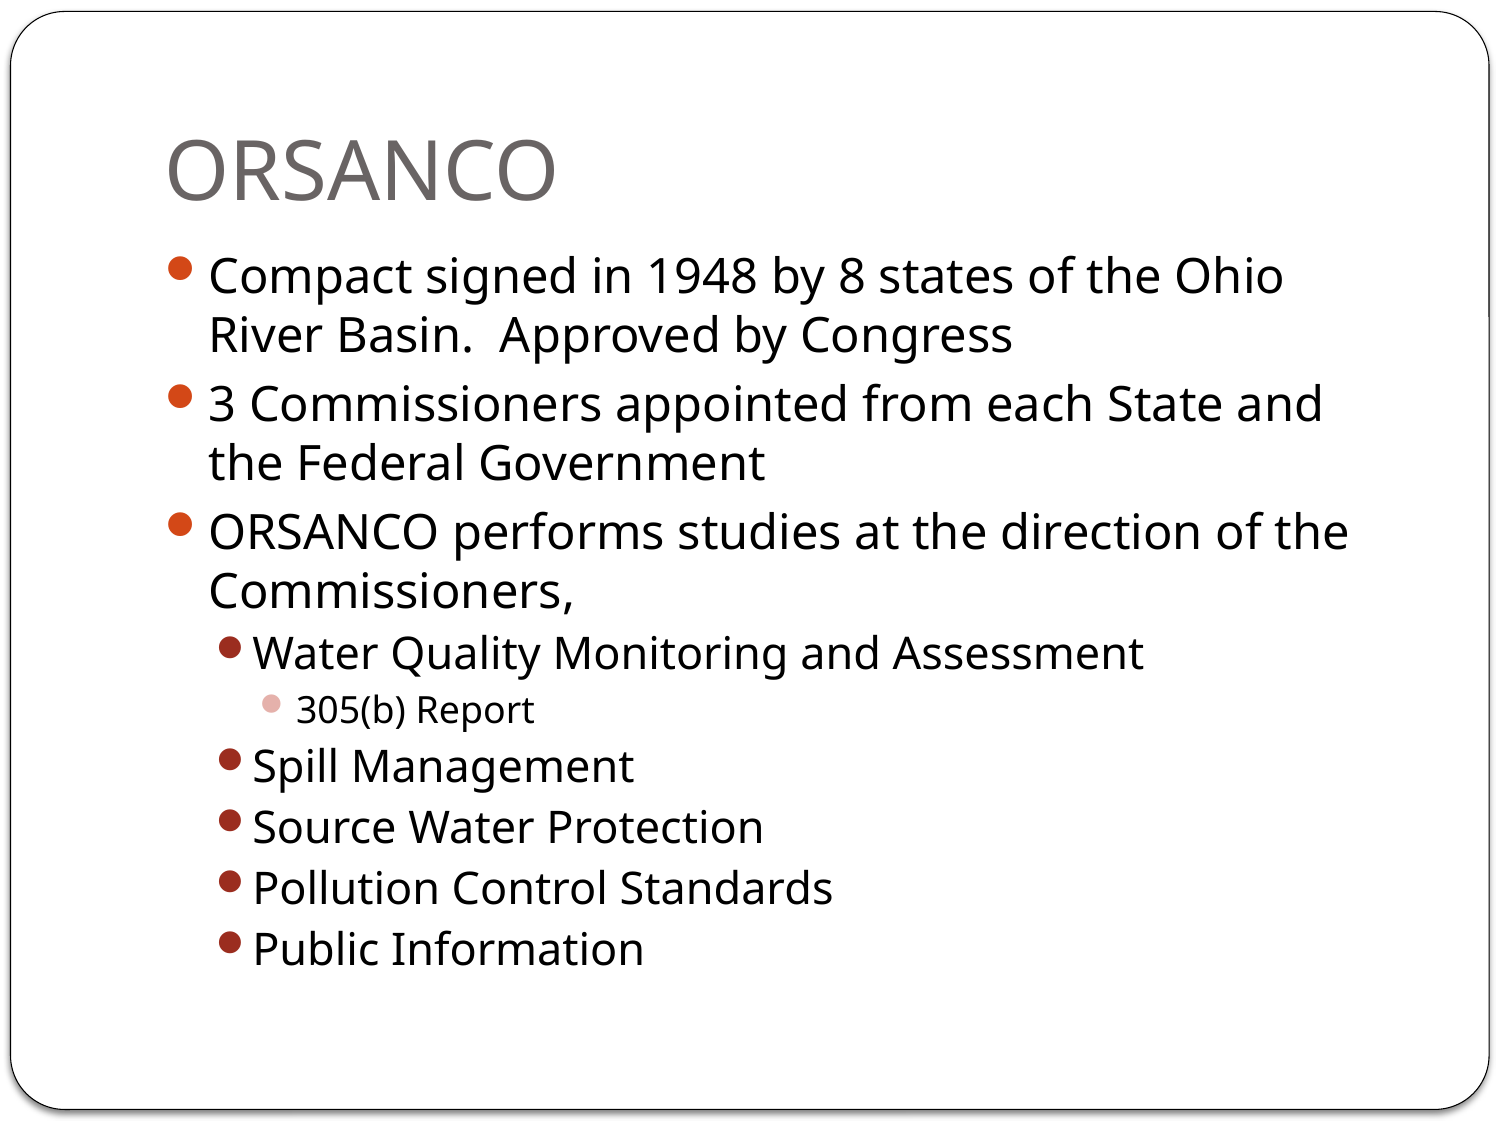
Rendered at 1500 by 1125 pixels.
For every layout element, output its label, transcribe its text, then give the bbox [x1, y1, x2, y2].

list Compact signed in 1948 by 8 states of the Ohio River Basin. Approved by Congress 3 Commissioners appointed from each State and the Federal Government ORSANCO performs studies at the direction of the Commissioners, Water Quality Monitoring and Assessment 305(b) Report Spill Management Source Water Protection Pollution Control Standards Public Information [150, 237, 1425, 988]
title ORSANCO [150, 45, 1425, 233]
